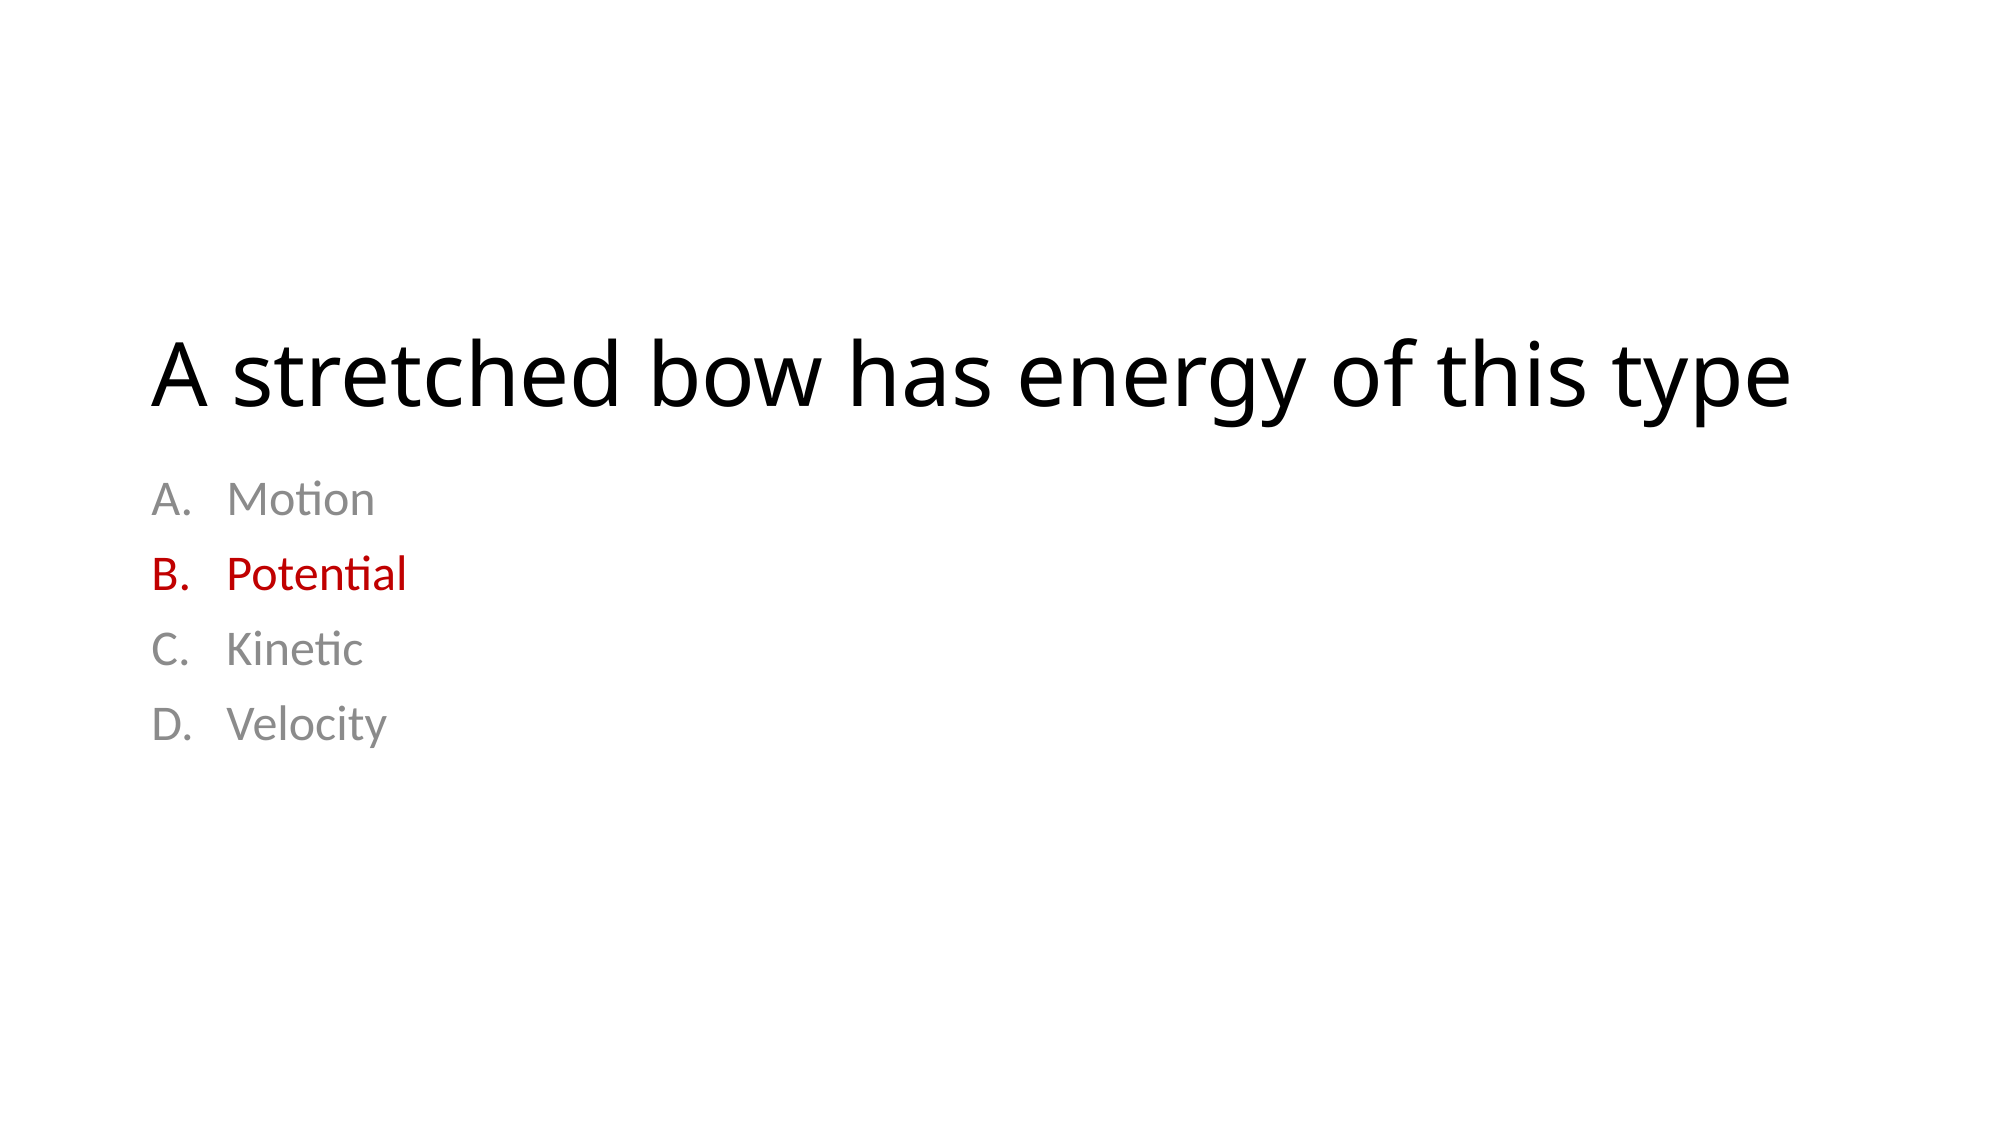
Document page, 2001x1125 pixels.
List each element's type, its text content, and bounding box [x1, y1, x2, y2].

list Motion Potential Kinetic Velocity [136, 464, 1862, 999]
title A stretched bow has energy of this type [136, 280, 1862, 434]
